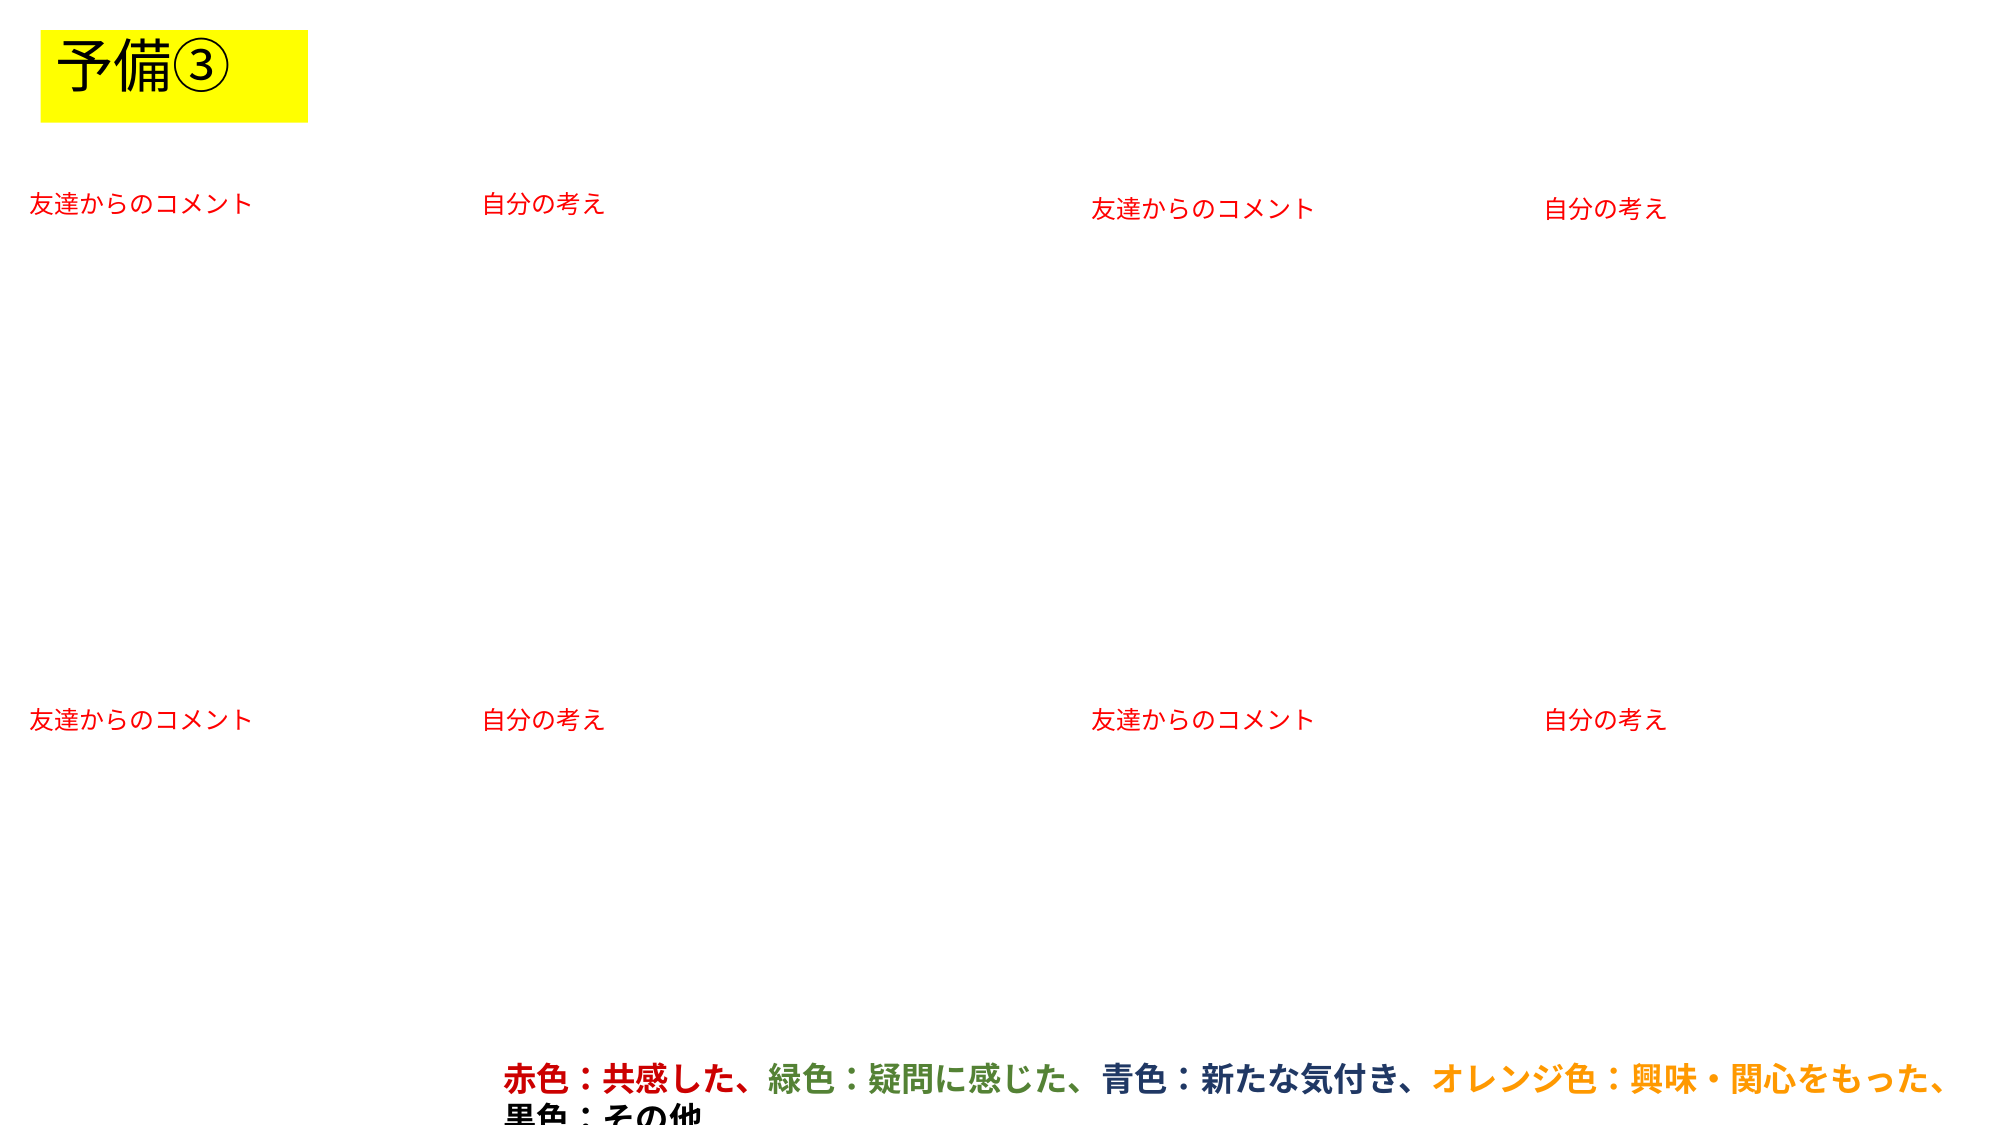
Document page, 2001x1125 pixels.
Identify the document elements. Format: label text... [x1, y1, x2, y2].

list 予備③ [40, 30, 308, 123]
